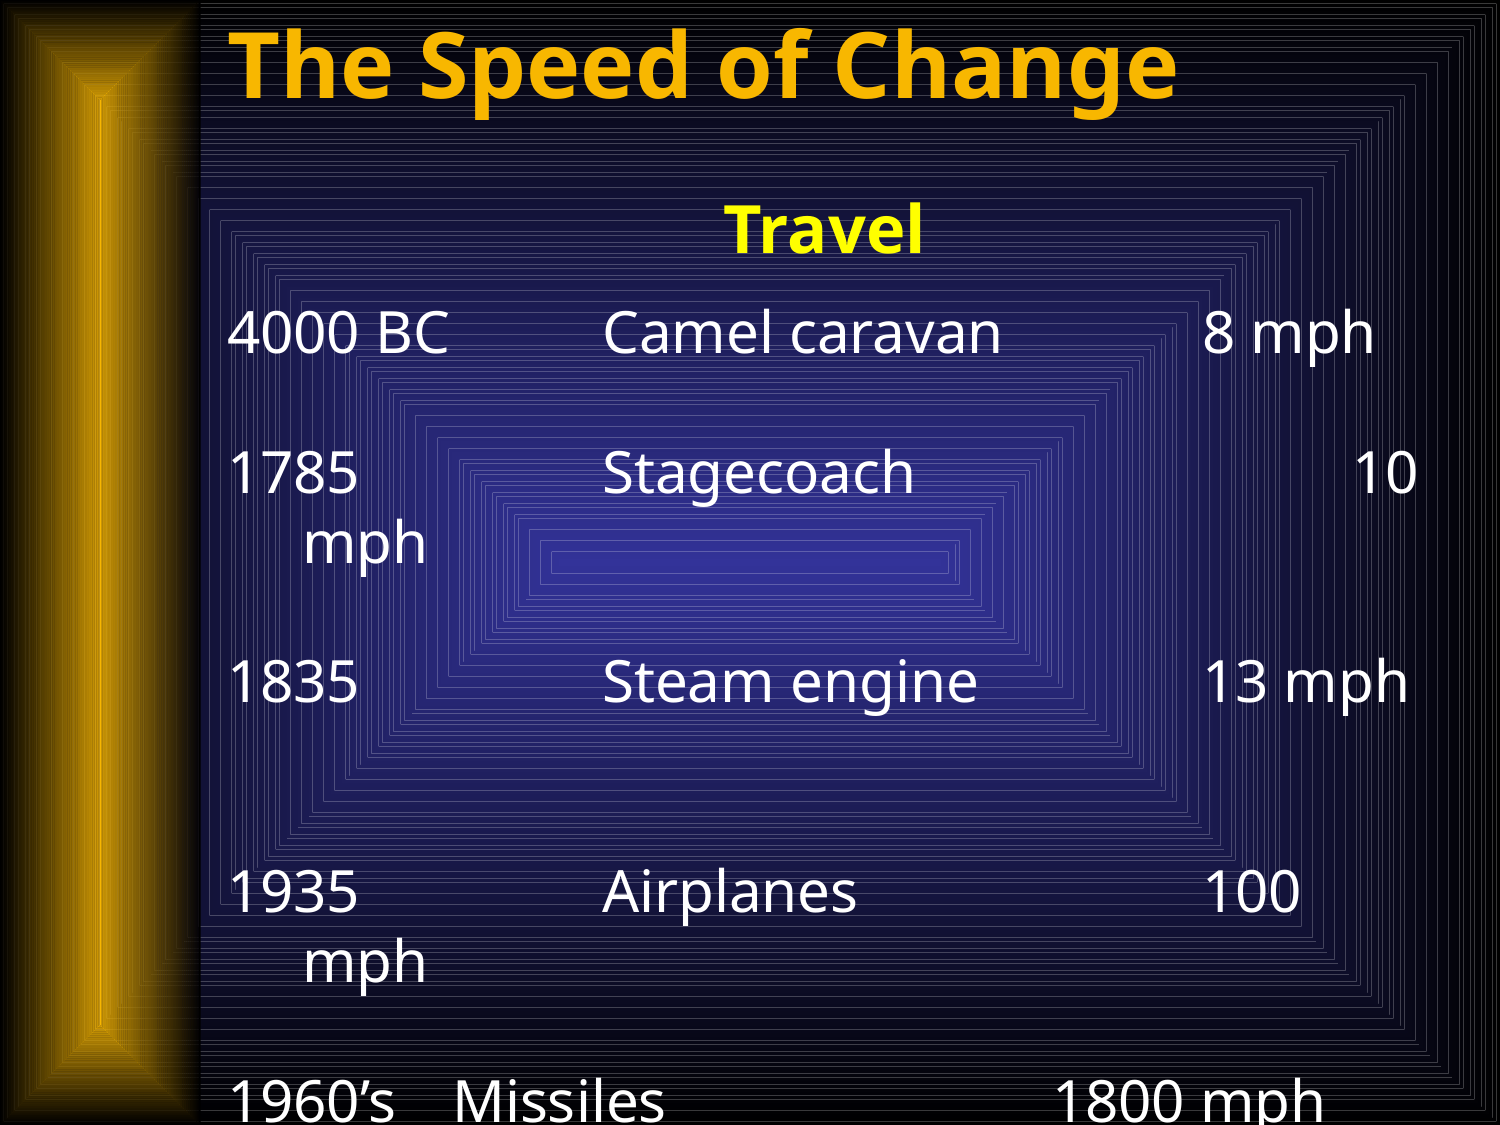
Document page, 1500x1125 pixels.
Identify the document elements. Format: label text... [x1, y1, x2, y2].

text_box The Speed of Change Travel 4000 BC Camel caravan 8 mph 1785 Stagecoach 10 mph 1835 Steam engine 13 mph 1935 Airplanes 100 mph 1960’s Missiles 1800 mph 1990’s Space Shuttle 17,000 mph [212, 0, 1438, 1125]
